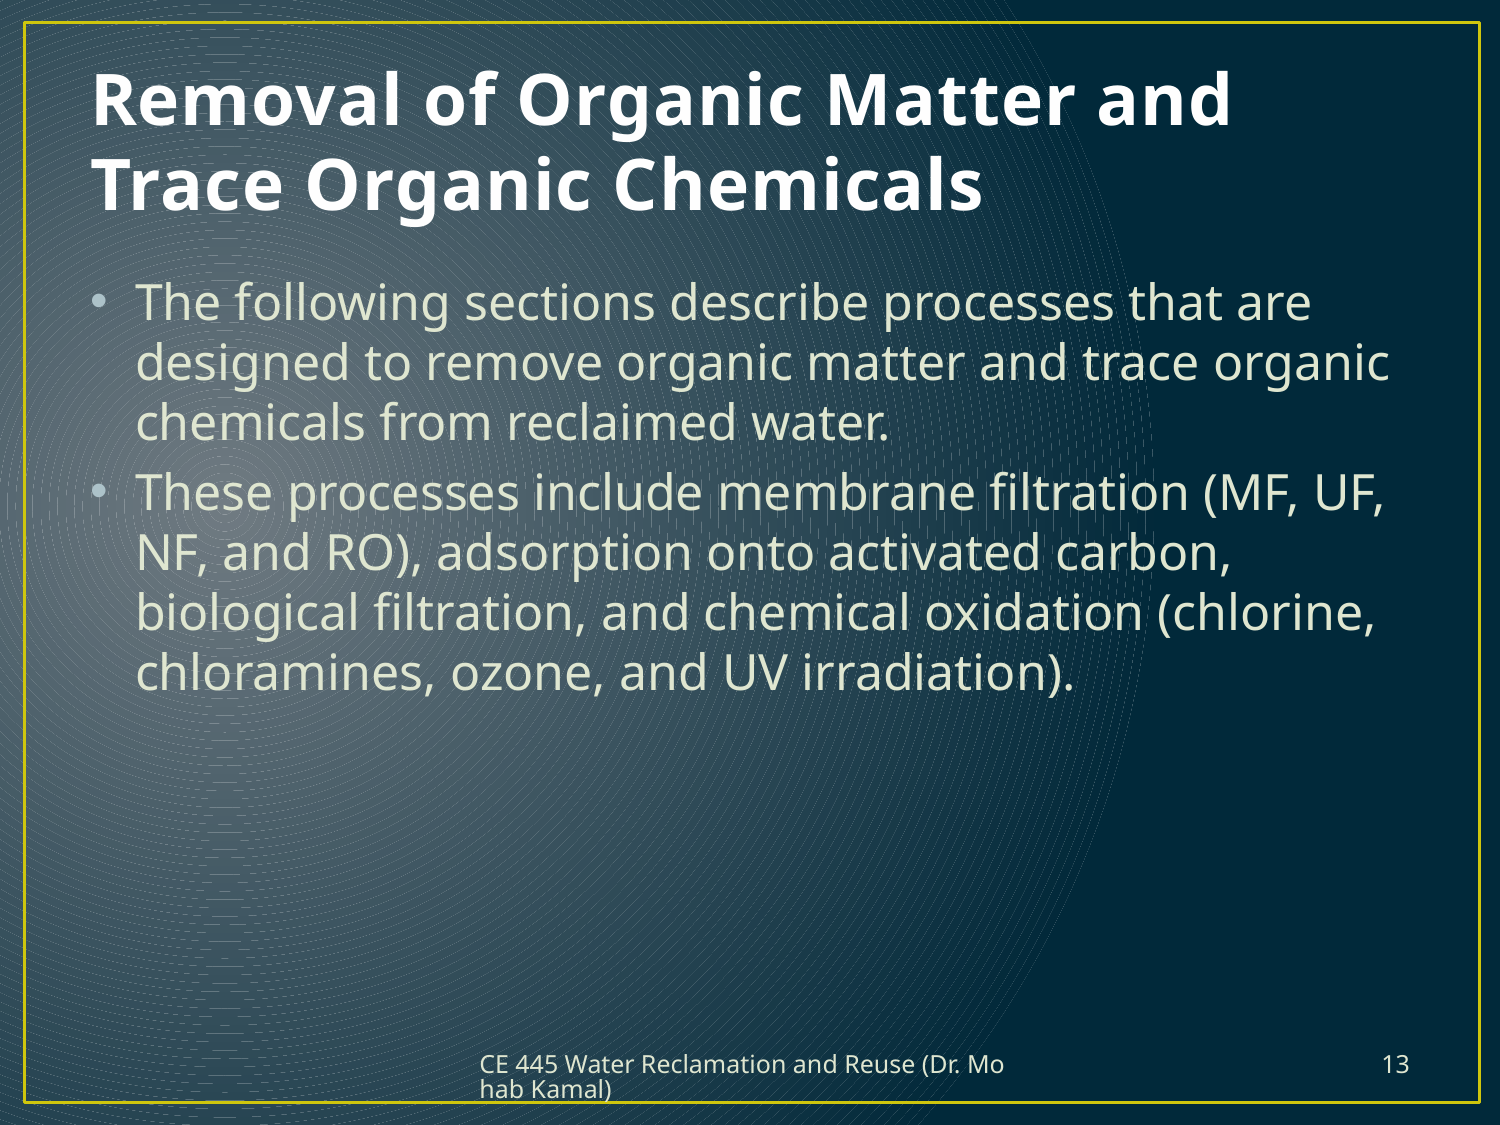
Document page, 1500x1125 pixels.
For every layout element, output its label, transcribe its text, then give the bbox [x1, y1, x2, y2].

title Removal of Organic Matter and Trace Organic Chemicals [75, 45, 1425, 233]
footer CE 445 Water Reclamation and Reuse (Dr. Mohab Kamal) [464, 1035, 1036, 1096]
slide_number 13 [1074, 1035, 1425, 1096]
list The following sections describe processes that are designed to remove organic matter and trace organic chemicals from reclaimed water. These processes include membrane filtration (MF, UF, NF, and RO), adsorption onto activated carbon, biological filtration, and chemical oxidation (chlorine, chloramines, ozone, and UV irradiation). [75, 262, 1425, 1005]
